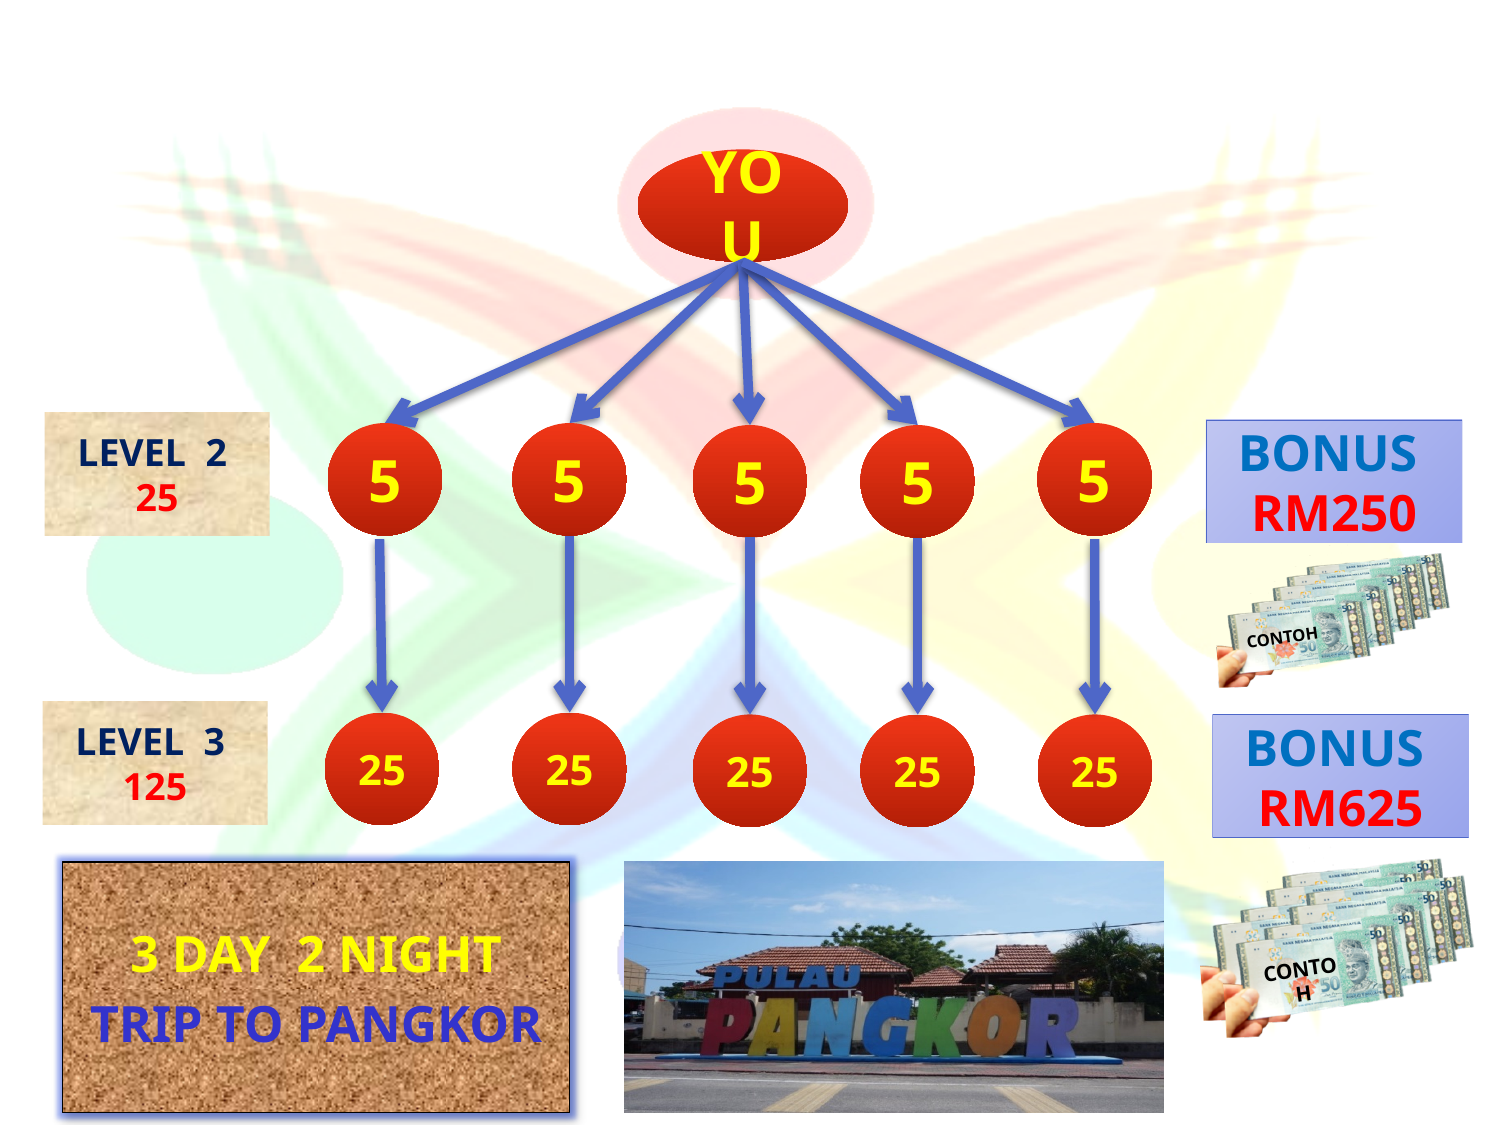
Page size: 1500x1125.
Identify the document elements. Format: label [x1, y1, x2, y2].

text_box [379, 538, 383, 713]
picture [0, 0, 1500, 1125]
text_box [569, 266, 736, 424]
text_box [742, 261, 1095, 424]
text_box [384, 261, 739, 424]
text_box [1212, 537, 1462, 688]
text_box [1195, 837, 1488, 1038]
